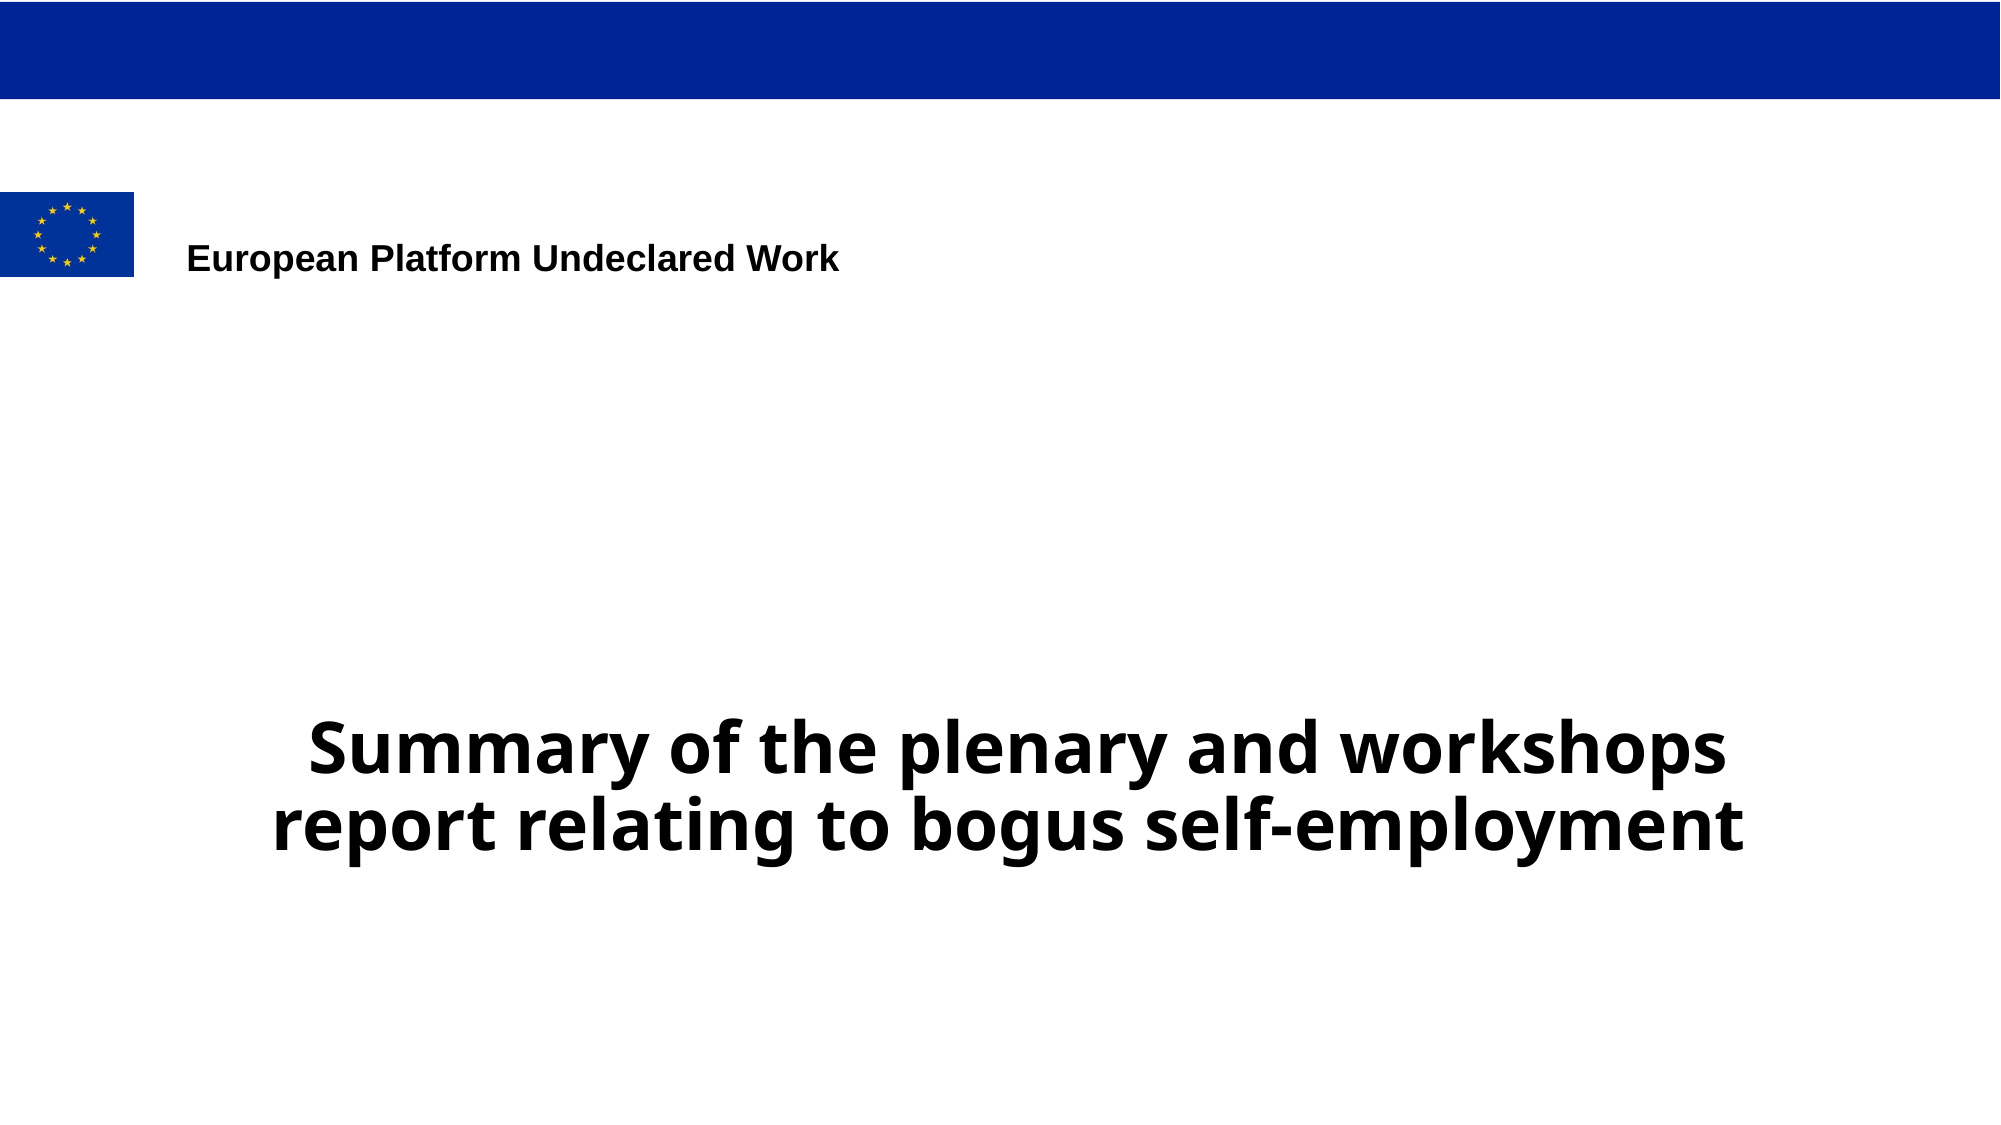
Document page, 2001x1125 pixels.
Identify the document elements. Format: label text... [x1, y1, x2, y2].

title Summary of the plenary and workshops report relating to bogus self-employment [249, 451, 1769, 1073]
picture [0, 192, 134, 277]
text_box European Platform Undeclared Work [3, 136, 856, 332]
text_box [0, 1, 2000, 100]
